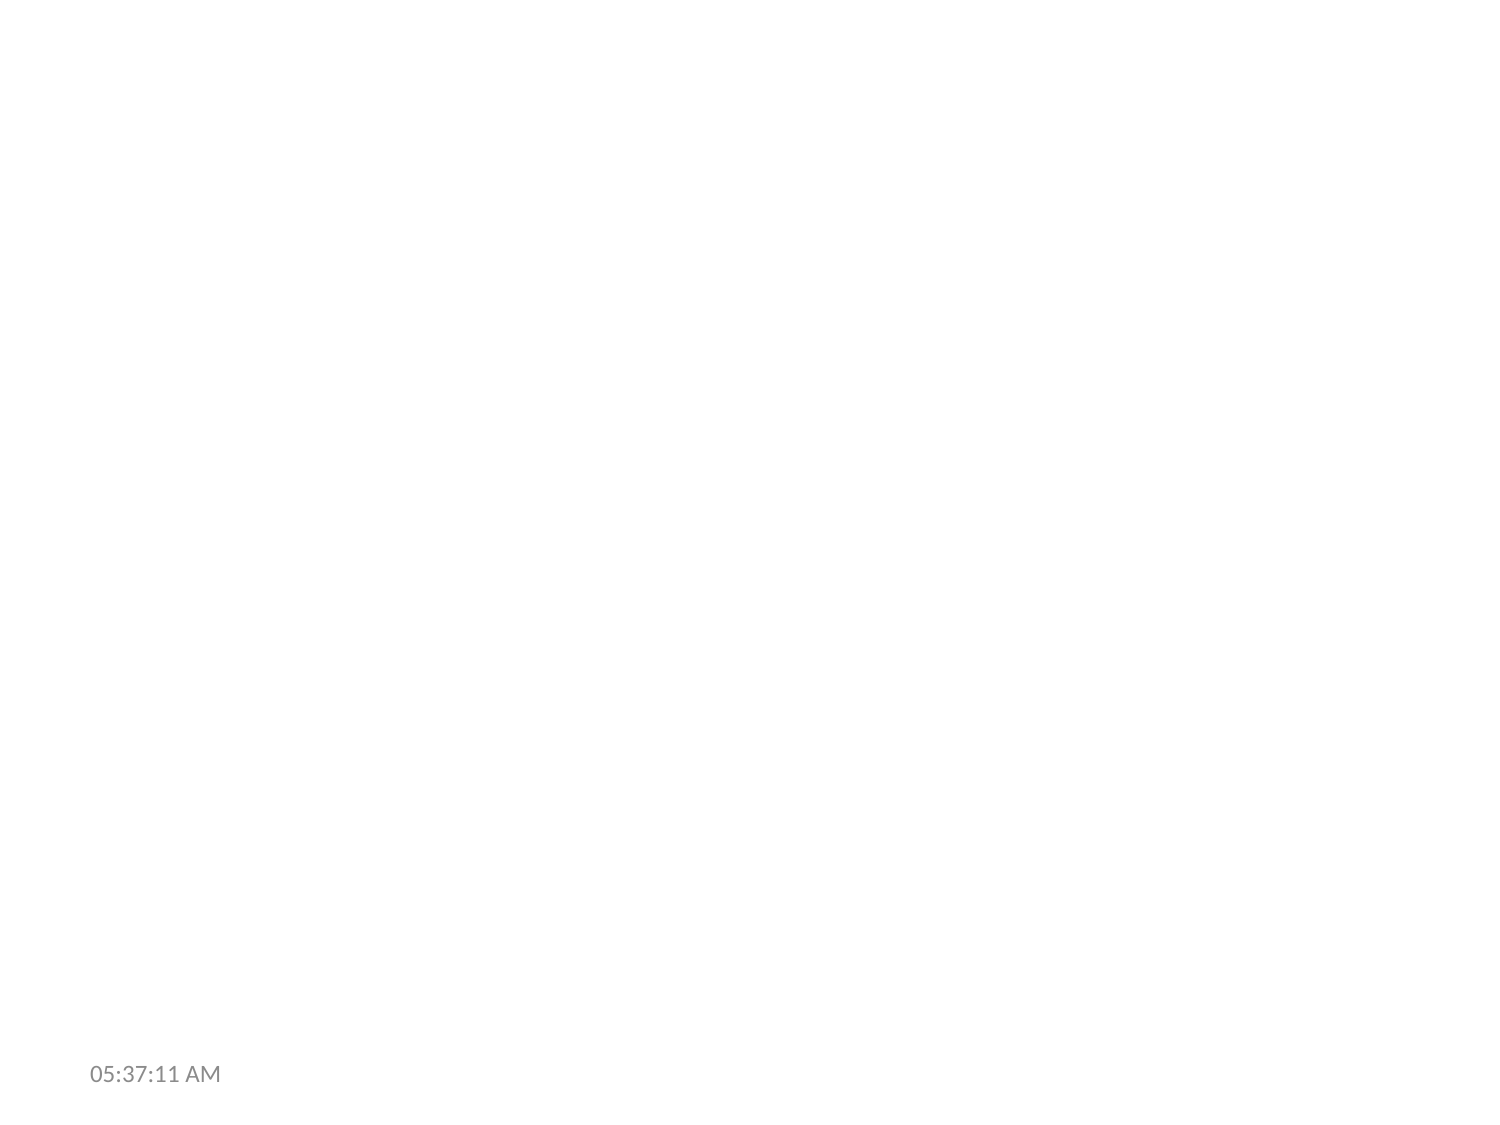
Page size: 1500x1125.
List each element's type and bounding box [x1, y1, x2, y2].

slide_number [75, 1042, 425, 1103]
